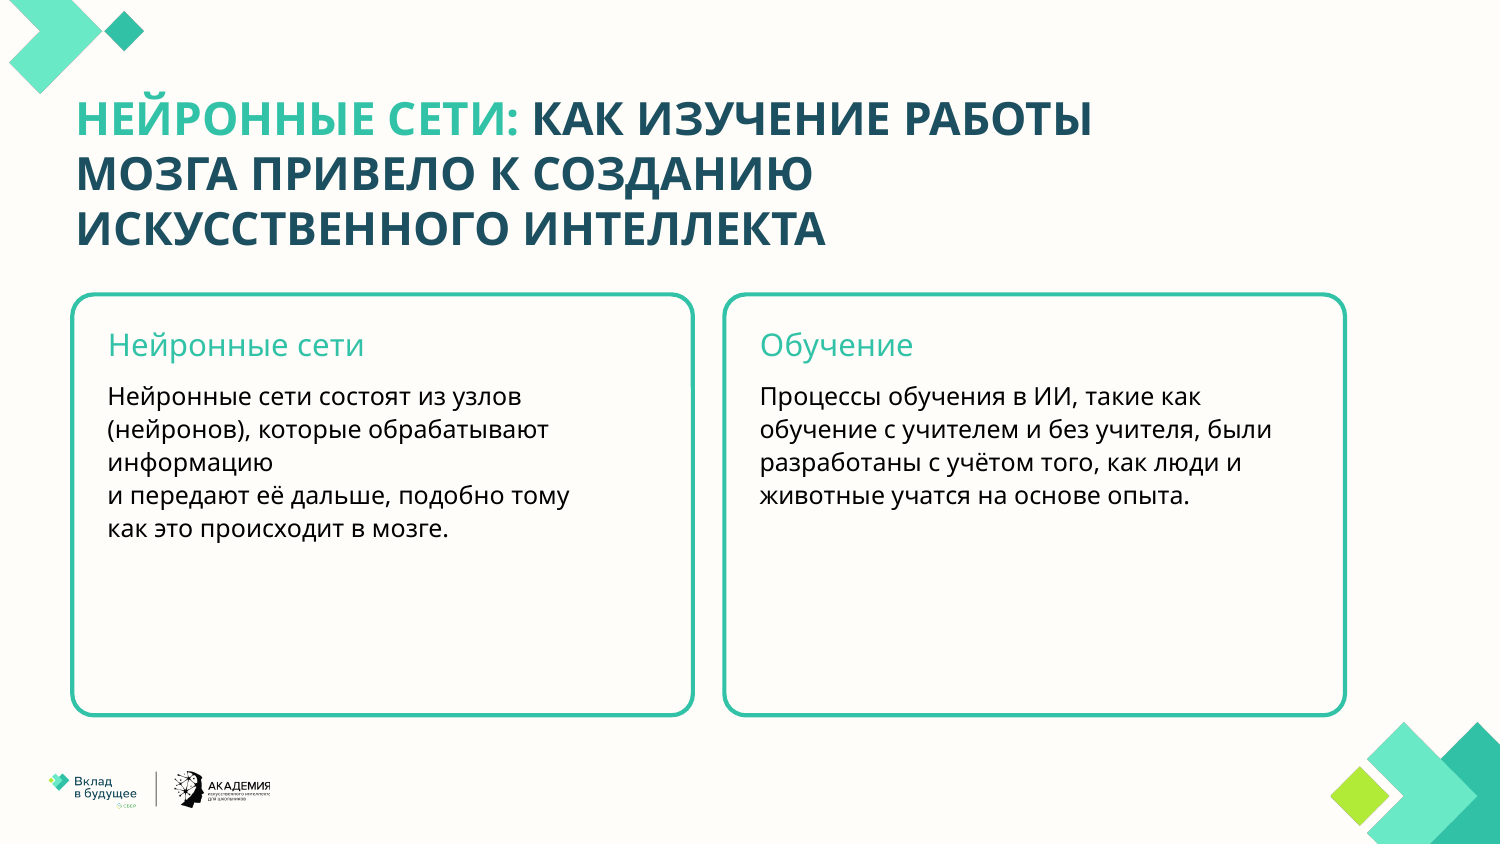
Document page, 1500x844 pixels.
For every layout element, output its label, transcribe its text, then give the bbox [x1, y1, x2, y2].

picture [9, 0, 144, 94]
picture [31, 755, 271, 826]
text_box [72, 294, 693, 716]
picture [1330, 722, 1500, 844]
text_box Нейронные сети [100, 314, 464, 370]
text_box Нейронные сети состоят из узлов (нейронов), которые обрабатывают информацию и передают её дальше, подобно тому как это происходит в мозге. [99, 370, 666, 701]
text_box Обучение [752, 314, 1116, 370]
text_box Процессы обучения в ИИ, такие как обучение с учителем и без учителя, были разработаны с учётом того, как люди и животные учатся на основе опыта. [752, 370, 1295, 701]
text_box НЕЙРОННЫЕ СЕТИ: КАК ИЗУЧЕНИЕ РАБОТЫ МОЗГА ПРИВЕЛО К СОЗДАНИЮ ИСКУССТВЕННОГО ИНТЕЛЛЕКТА [69, 84, 1210, 261]
text_box [724, 294, 1345, 716]
